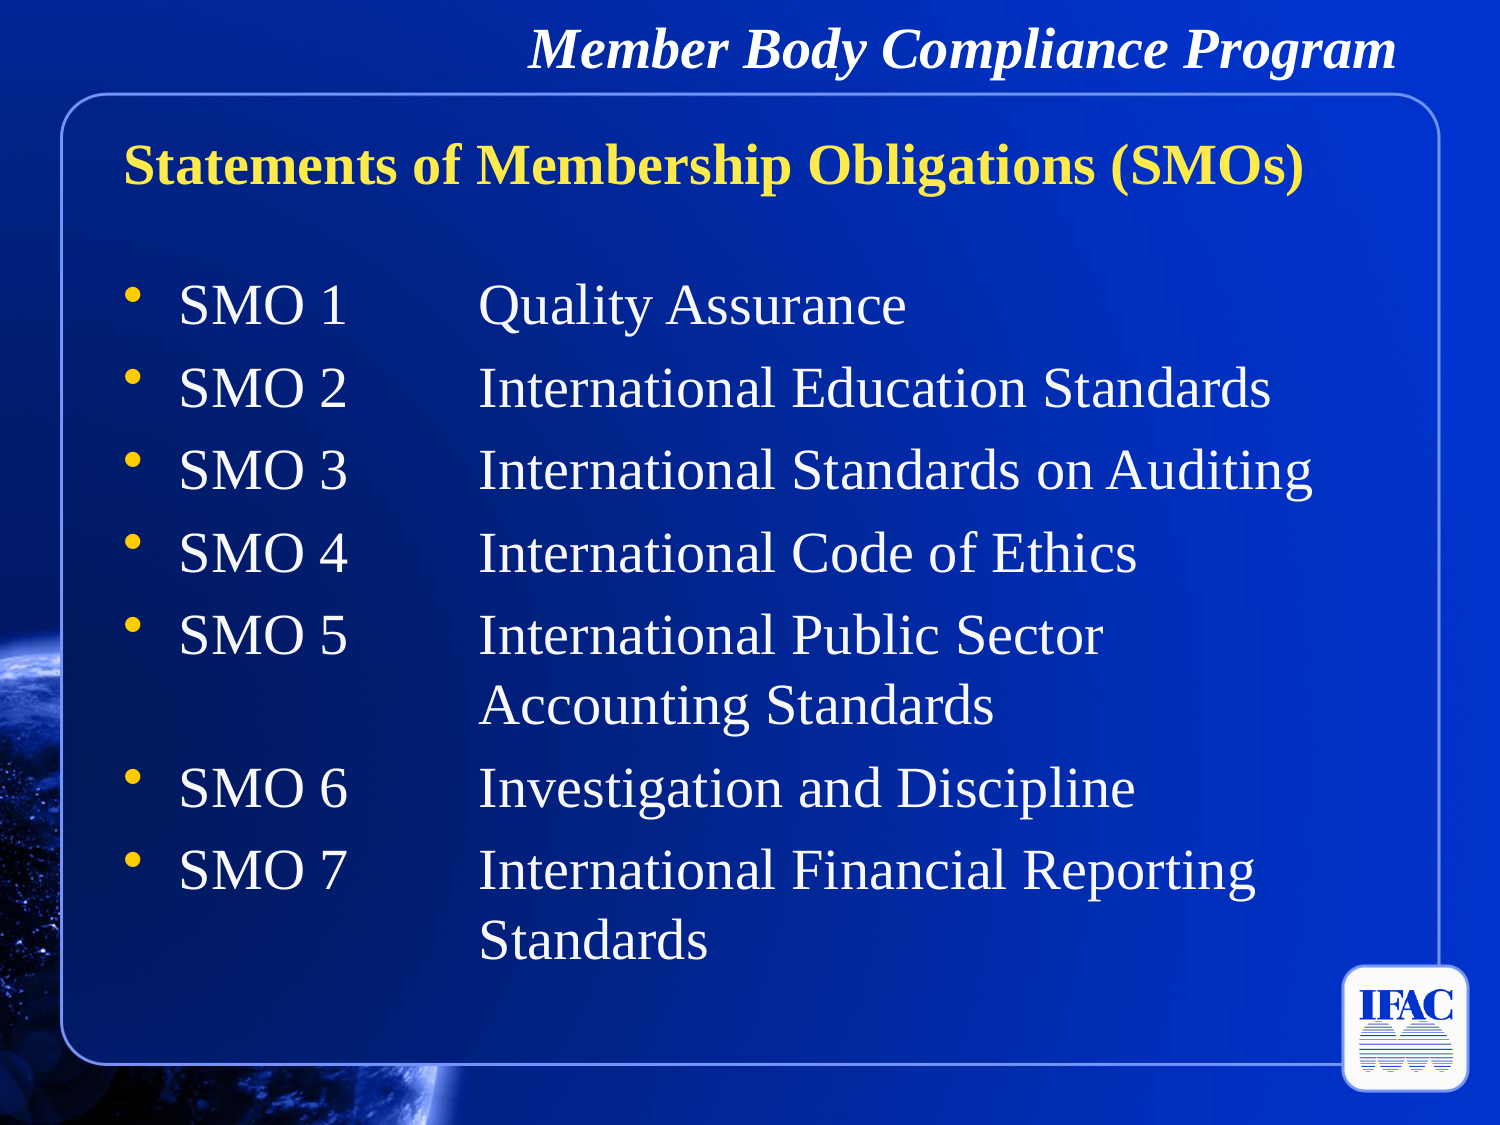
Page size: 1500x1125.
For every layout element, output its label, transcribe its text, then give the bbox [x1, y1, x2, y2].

title Member Body Compliance Program [150, 0, 1413, 92]
list SMO 1 Quality Assurance SMO 2 International Education Standards SMO 3 International Standards on Auditing SMO 4 International Code of Ethics SMO 5 International Public Sector Accounting Standards SMO 6 Investigation and Discipline SMO 7 International Financial Reporting Standards [108, 230, 1410, 1047]
list Statements of Membership Obligations (SMOs) [108, 118, 1410, 215]
picture [0, 0, 1500, 1125]
